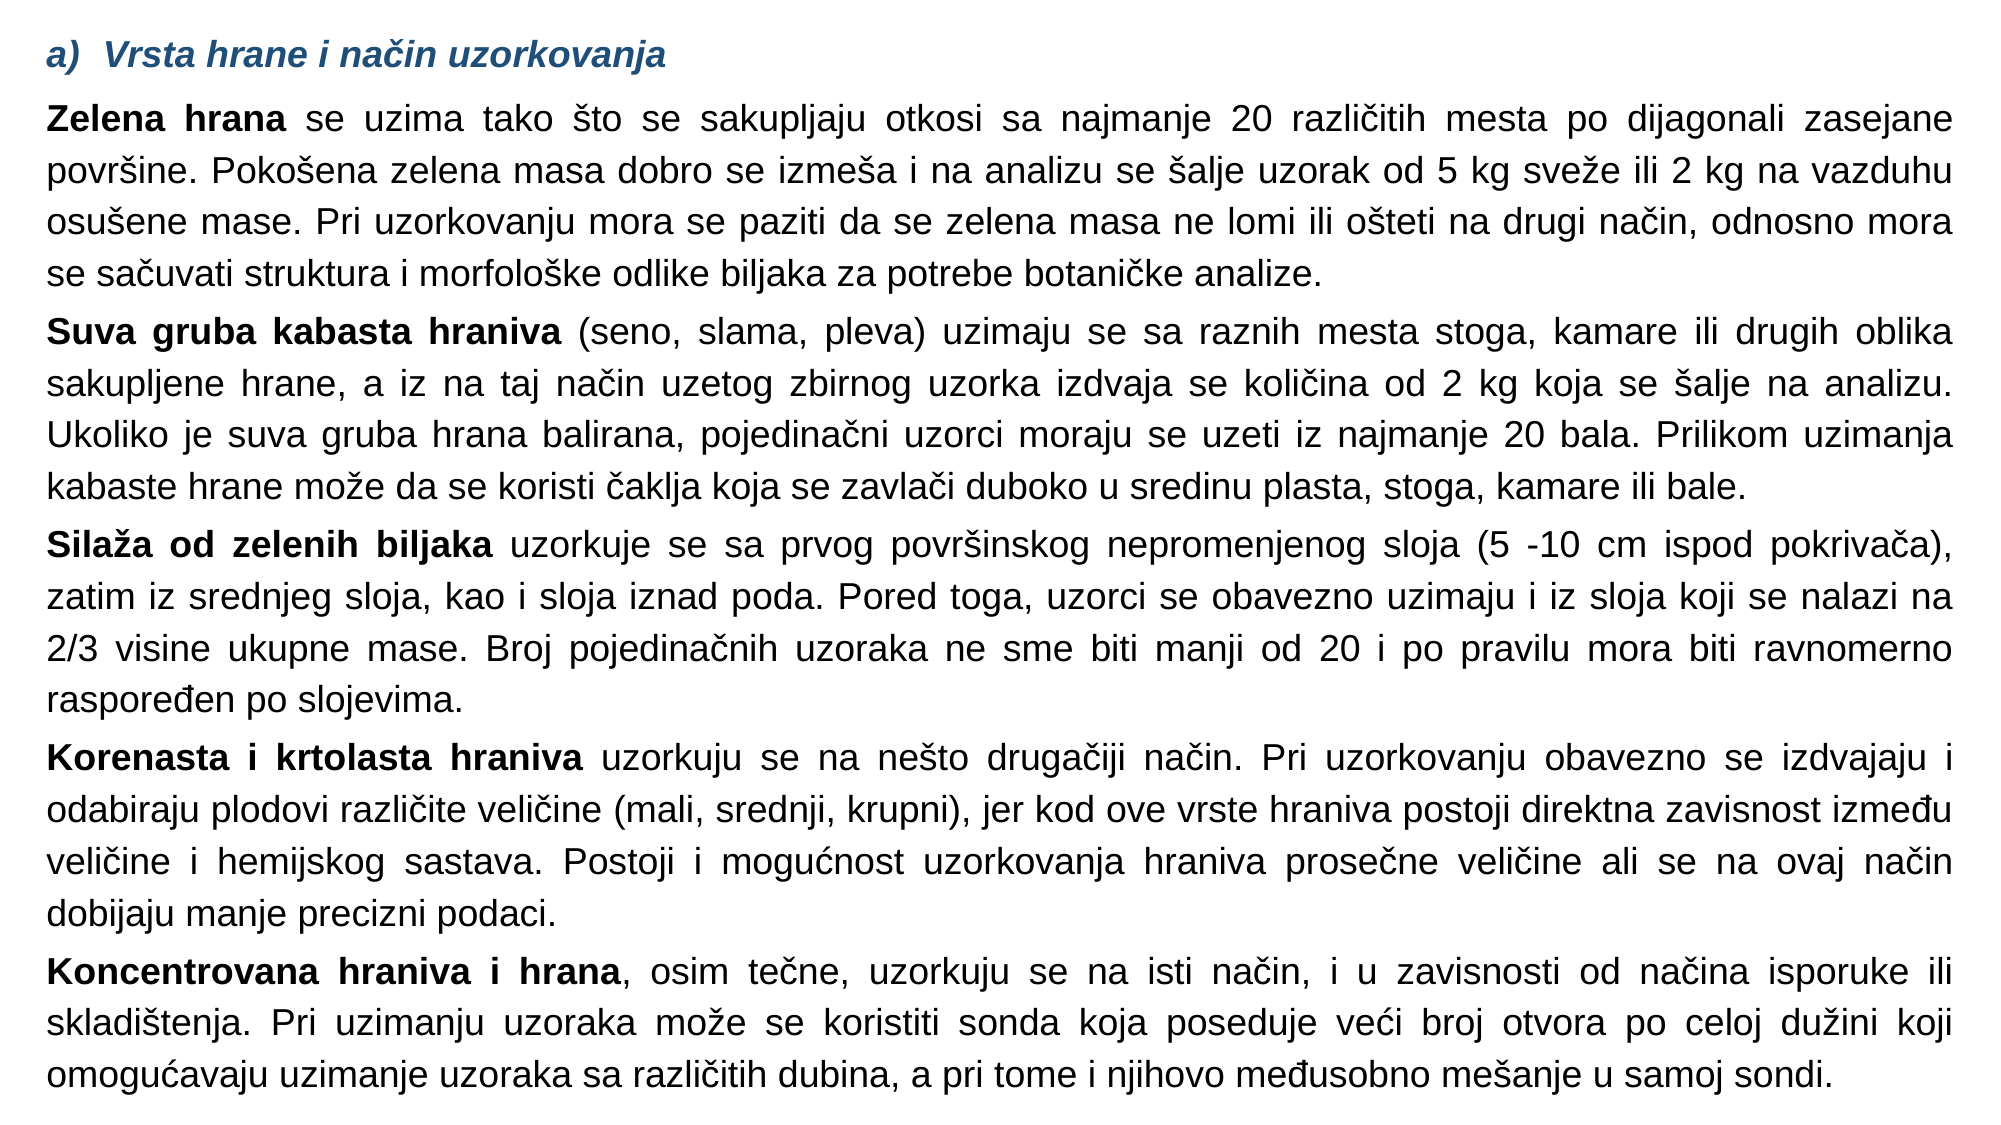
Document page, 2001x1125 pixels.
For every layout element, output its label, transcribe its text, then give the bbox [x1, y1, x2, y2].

text_box Vrsta hrane i način uzorkovanja Zelena hrana se uzima tako što se sakupljaju otkosi sa najmanje 20 različitih mesta po dijagonali zasejane površine. Pokošena zelena masa dobro se izmeša i na analizu se šalje uzorak od 5 kg sveže ili 2 kg na vazduhu osušene mase. Pri uzorkovanju mora se paziti da se zelena masa ne lomi ili ošteti na drugi način, odnosno mora se sačuvati struktura i morfološke odlike biljaka za potrebe botaničke analize. Suva gruba kabasta hraniva (seno, slama, pleva) uzimaju se sa raznih mesta stoga, kamare ili drugih oblika sakupljene hrane, a iz na taj način uzetog zbirnog uzorka izdvaja se količina od 2 kg koja se šalje na analizu. Ukoliko je suva gruba hrana balirana, pojedinačni uzorci moraju se uzeti iz najmanje 20 bala. Prilikom uzimanja kabaste hrane može da se koristi čaklja koja se zavlači duboko u sredinu plasta, stoga, kamare ili bale. Silaža od zelenih biljaka uzorkuje se sa prvog površinskog nepromenjenog sloja (5 -10 cm ispod pokrivača), zatim iz srednjeg sloja, kao i sloja iznad poda. Pored toga, uzorci se obavezno uzimaju i iz sloja koji se nalazi na 2/3 visine ukupne mase. Broj pojedinačnih uzoraka ne sme biti manji od 20 i po pravilu mora biti ravnomerno raspoređen po slojevima. Korenasta i krtolasta hraniva uzorkuju se na nešto drugačiji način. Pri uzorkovanju obavezno se izdvajaju i odabiraju plodovi različite veličine (mali, srednji, krupni), jer kod ove vrste hraniva postoji direktna zavisnost između veličine i hemijskog sastava. Postoji i mogućnost uzorkovanja hraniva prosečne veličine ali se na ovaj način dobijaju manje precizni podaci. Koncentrovana hraniva i hrana, osim tečne, uzorkuju se na isti način, i u zavisnosti od načina isporuke ili skladištenja. Pri uzimanju uzoraka može se koristiti sonda koja poseduje veći broj otvora po celoj dužini koji omogućavaju uzimanje uzoraka sa različitih dubina, a pri tome i njihovo međusobno mešanje u samoj sondi. [31, 15, 1969, 1103]
